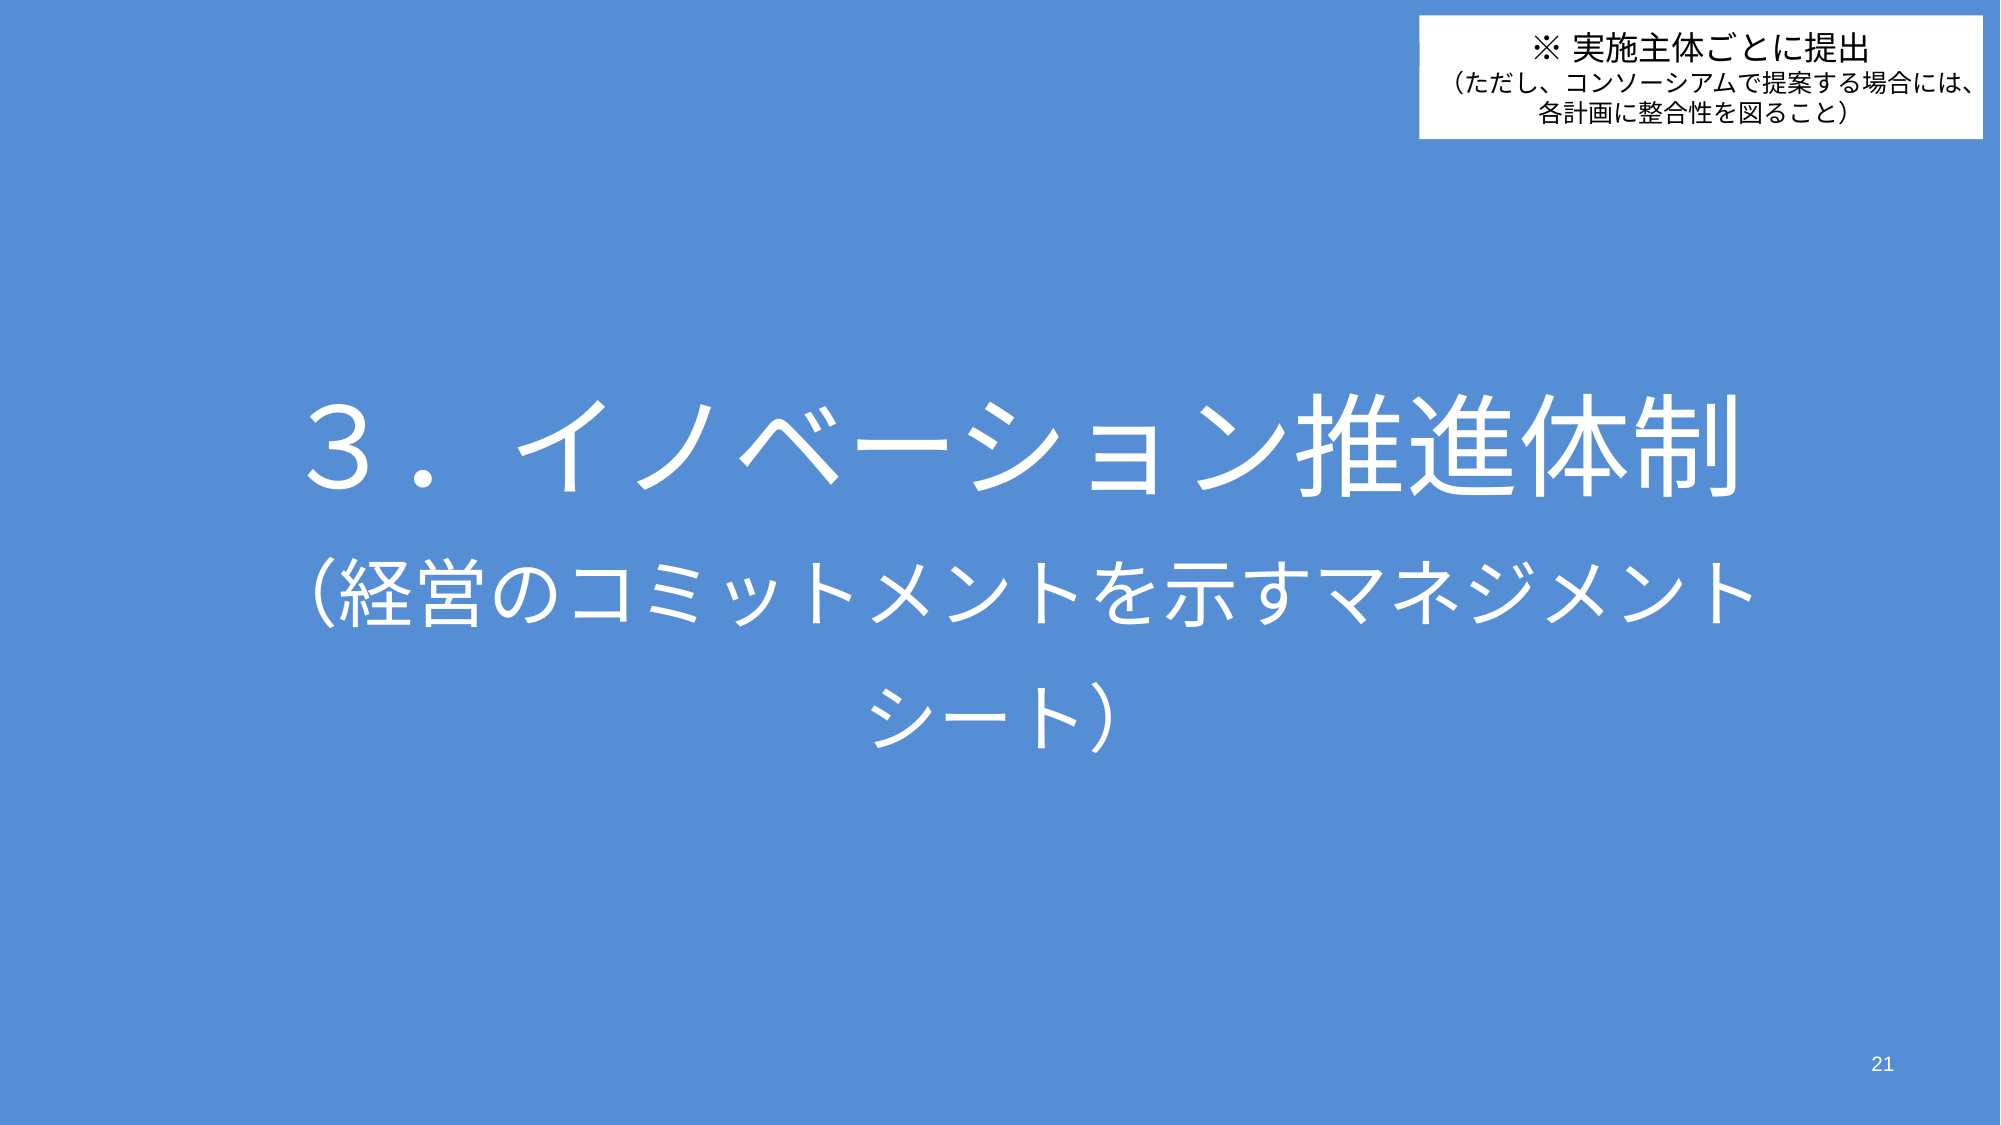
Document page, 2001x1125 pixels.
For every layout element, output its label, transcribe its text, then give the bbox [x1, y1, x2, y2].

text_box ※実施主体ごとに提出 （ただし、コンソーシアムで提案する場合には、 各計画に整合性を図ること） [1418, 14, 1984, 141]
text_box ３．イノベーション推進体制 （経営のコミットメントを示すマネジメントシート） [184, 299, 1843, 826]
